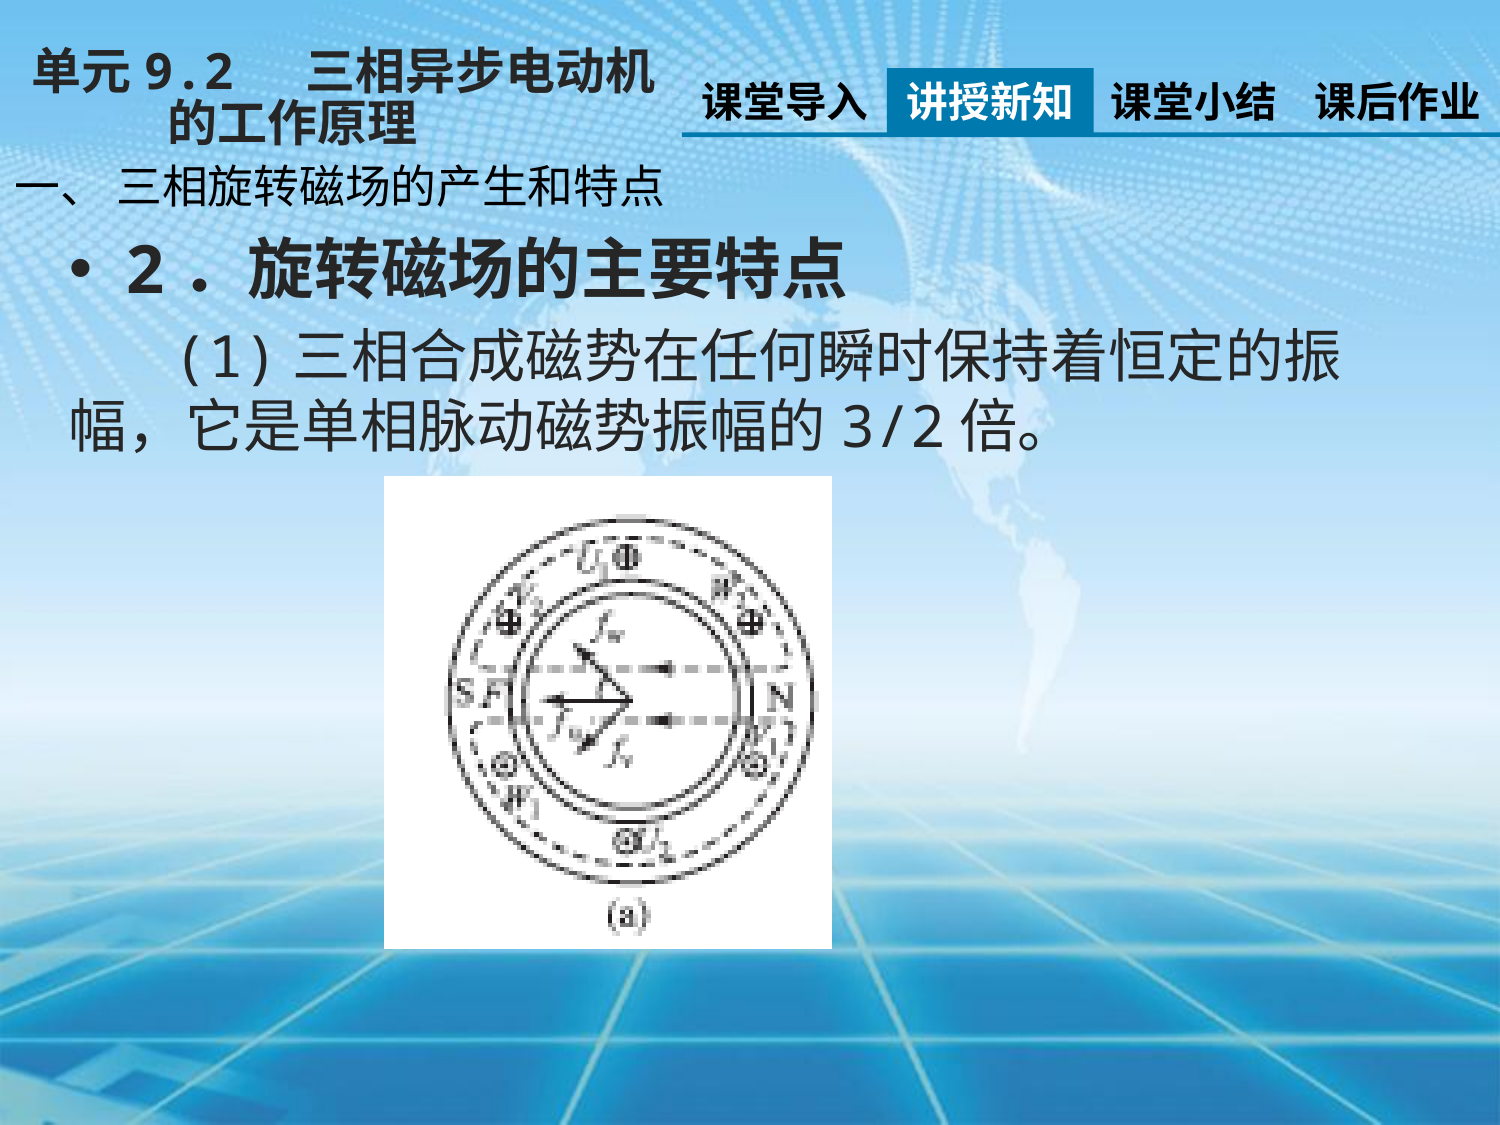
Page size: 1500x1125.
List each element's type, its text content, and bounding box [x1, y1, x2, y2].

text_box 2．旋转磁场的主要特点 (1)三相合成磁势在任何瞬时保持着恒定的振幅，它是单相脉动磁势振幅的3/2倍。 [54, 219, 1405, 316]
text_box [16, 39, 1500, 160]
picture [0, 160, 1500, 1125]
picture [0, 0, 1500, 150]
text_box 一、 三相旋转磁场的产生和特点 [0, 150, 1350, 221]
